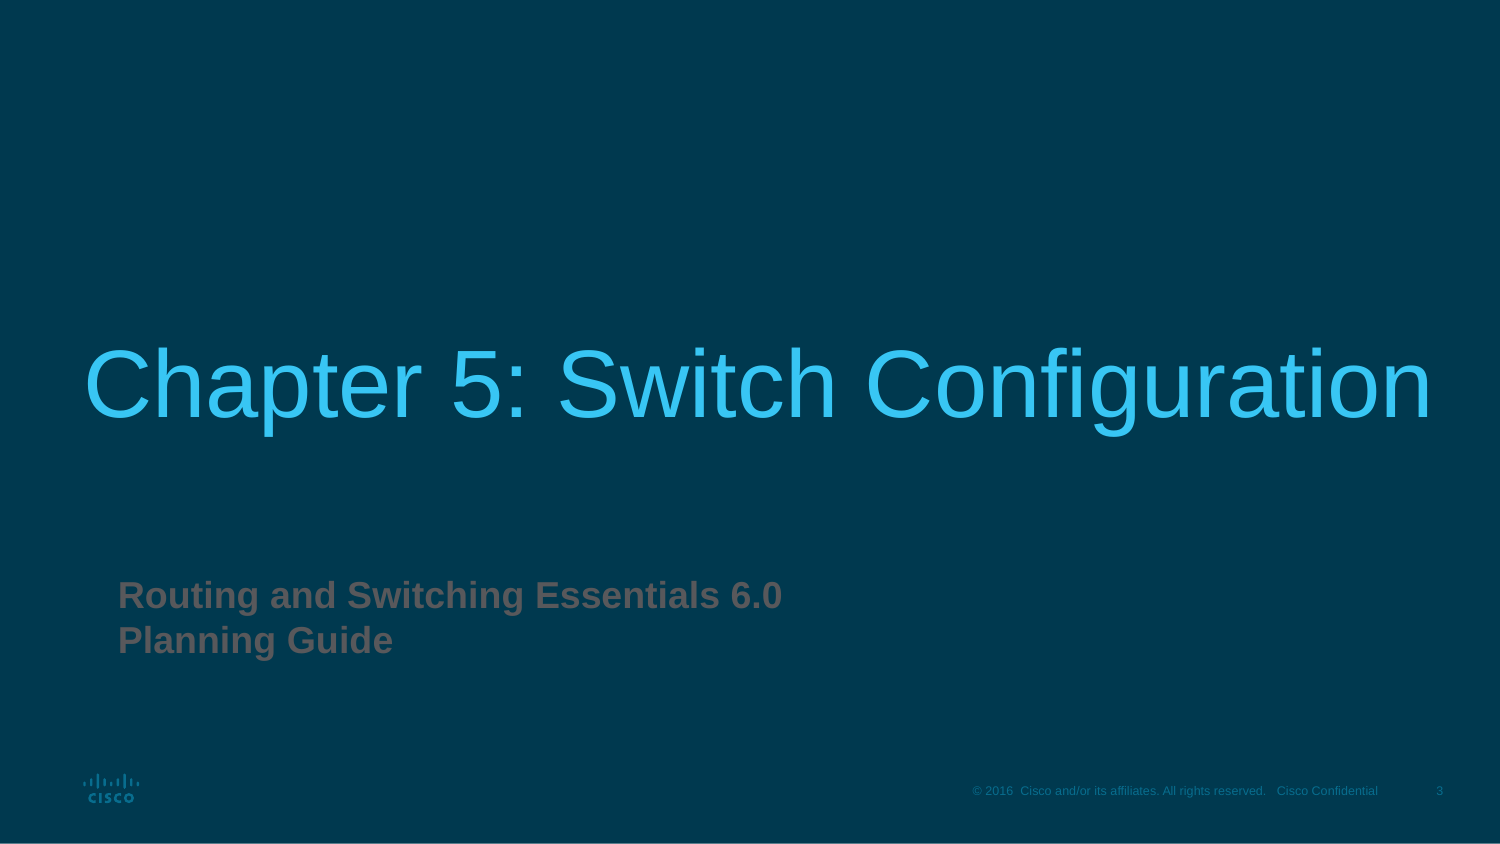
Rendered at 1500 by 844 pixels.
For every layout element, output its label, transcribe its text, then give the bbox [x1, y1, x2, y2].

text_box Routing and Switching Essentials 6.0 Planning Guide [103, 563, 853, 669]
title Chapter 5: Switch Configuration [68, 150, 1460, 446]
